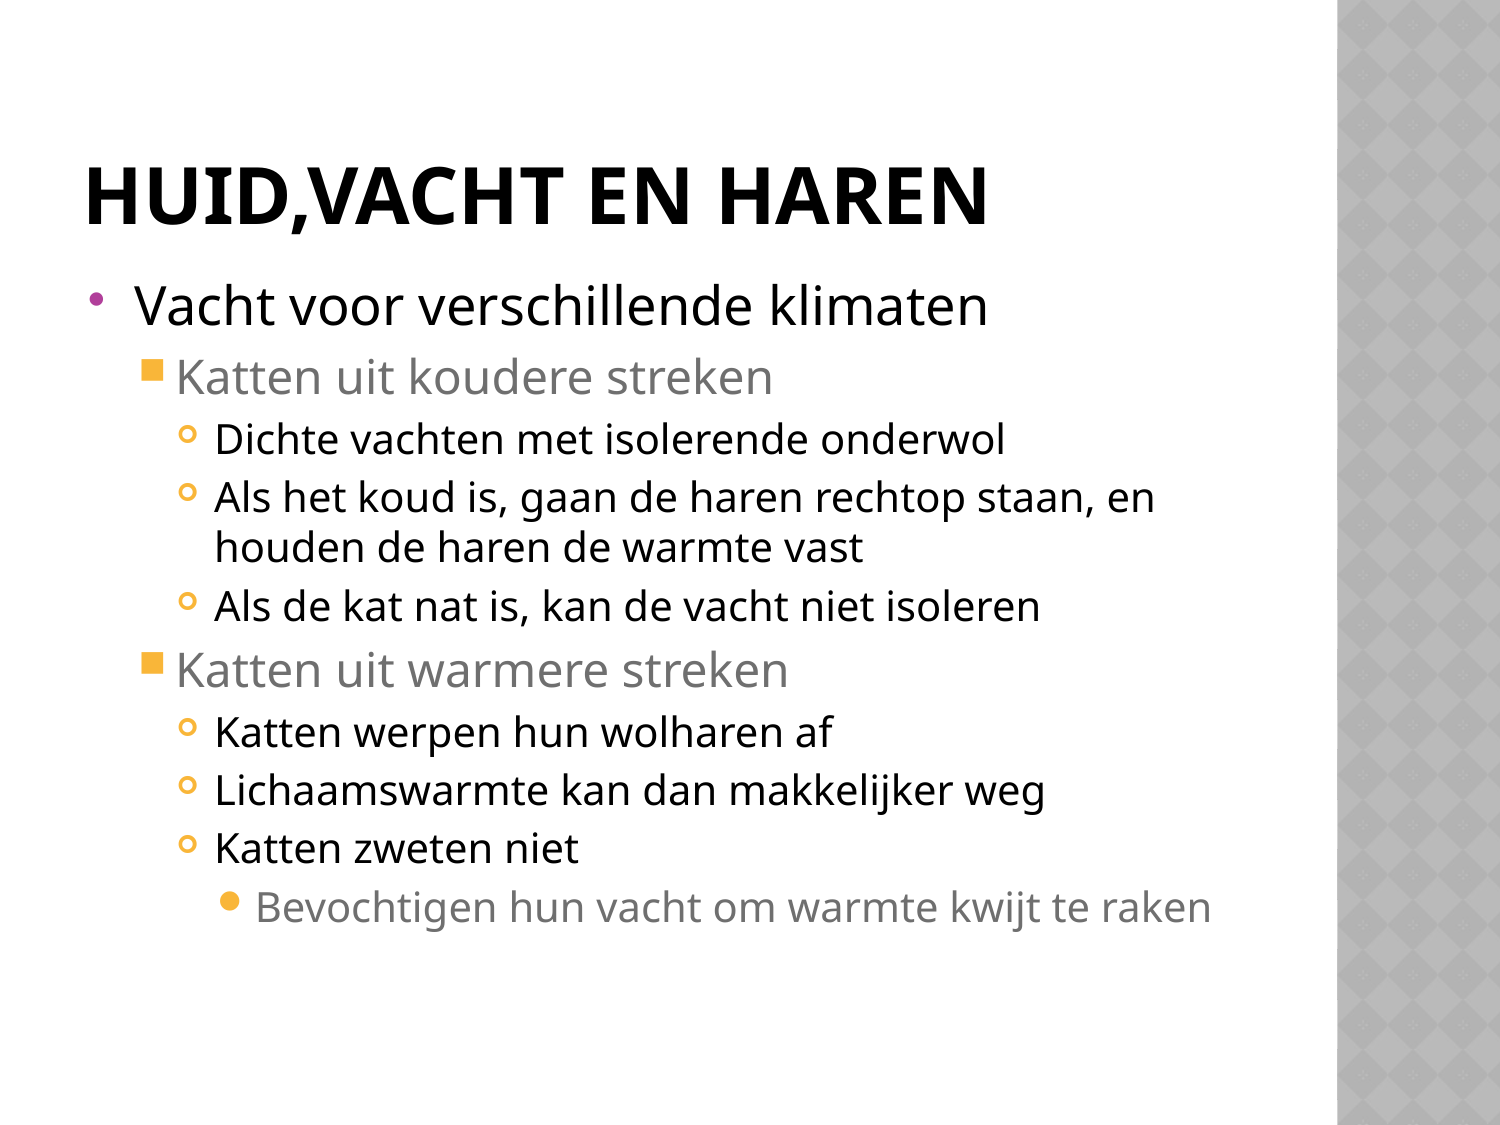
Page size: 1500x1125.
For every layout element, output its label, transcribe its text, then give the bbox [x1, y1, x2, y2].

list Vacht voor verschillende klimaten Katten uit koudere streken Dichte vachten met isolerende onderwol Als het koud is, gaan de haren rechtop staan, en houden de haren de warmte vast Als de kat nat is, kan de vacht niet isoleren Katten uit warmere streken Katten werpen hun wolharen af Lichaamswarmte kan dan makkelijker weg Katten zweten niet Bevochtigen hun vacht om warmte kwijt te raken [75, 264, 1263, 1059]
title Huid,vacht en haren [75, 52, 1263, 240]
